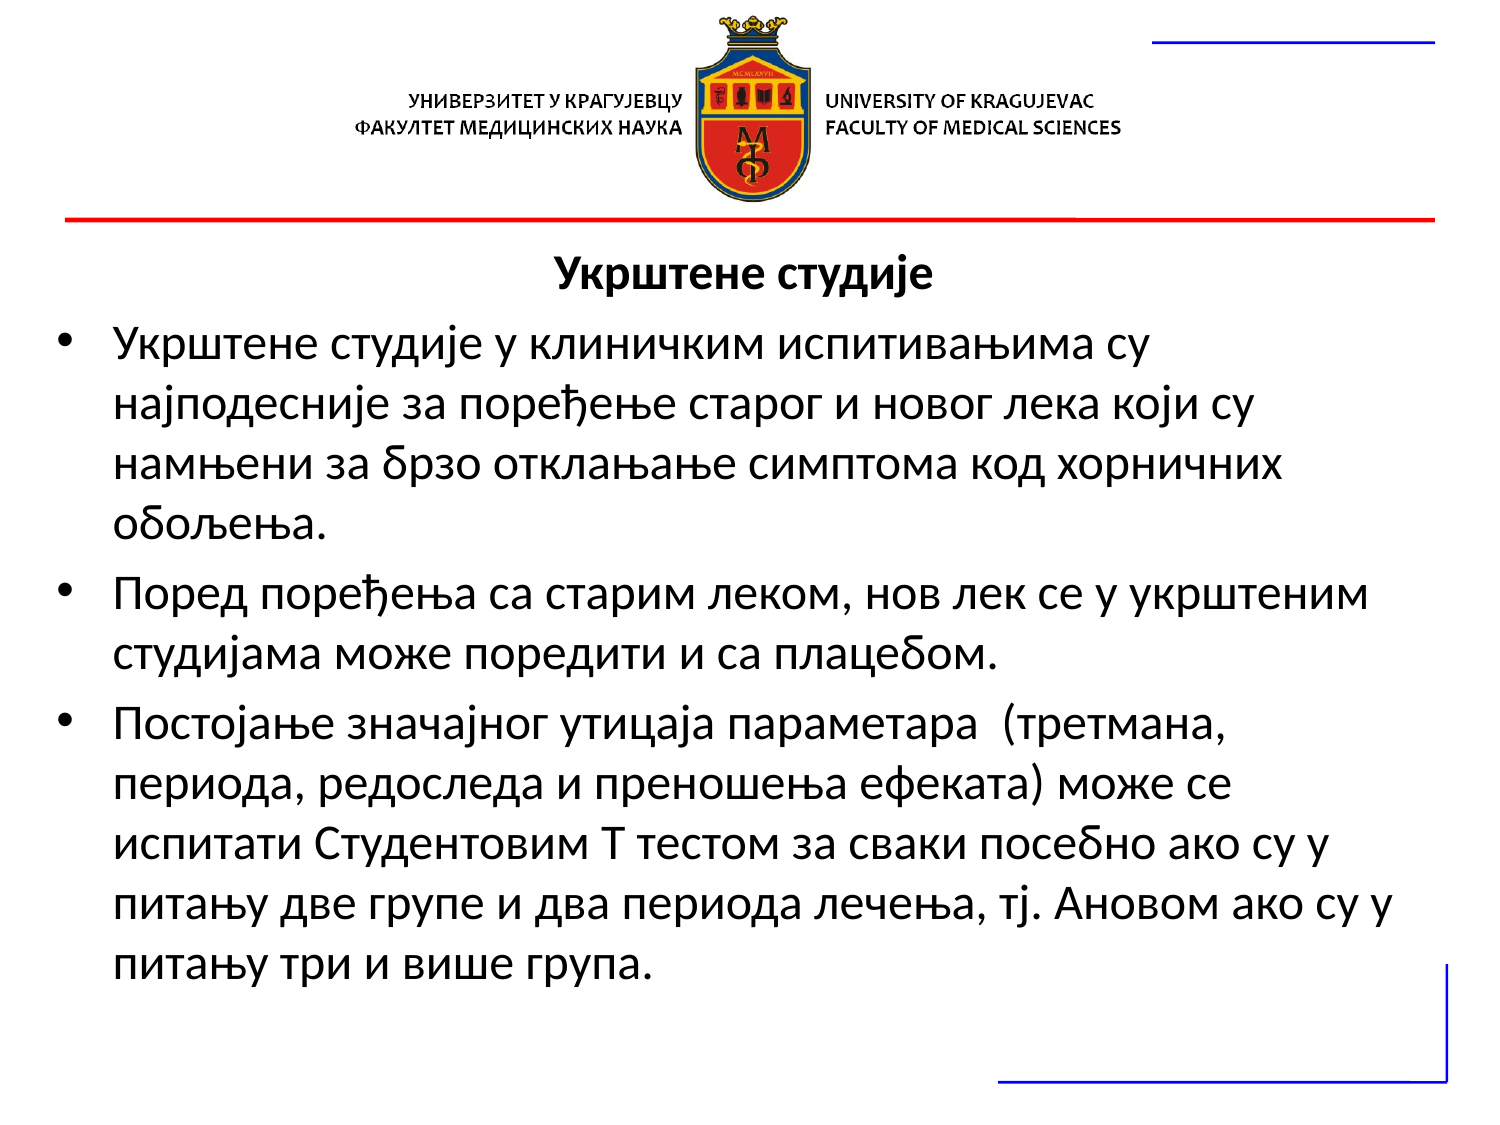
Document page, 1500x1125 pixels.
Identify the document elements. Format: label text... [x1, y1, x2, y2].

picture [324, 11, 1152, 208]
subtitle Укрштене студије Укрштене студије у клиничким испитивањима су најподесније за поређење старог и новог лека који су намњени за брзо отклањање симптома код хорничних обољења. Поред поређења са старим леком, нов лек се у укрштеним студијама може поредити и са плацебом. Постојање значајног утицаја параметара (третмана, периода, редоследа и преношења ефеката) може се испитати Студентовим Т тестом за сваки посебно ако су у питању две групе и два периода лечења, тј. Ановом ако су у питању три и више група. [41, 231, 1447, 1059]
